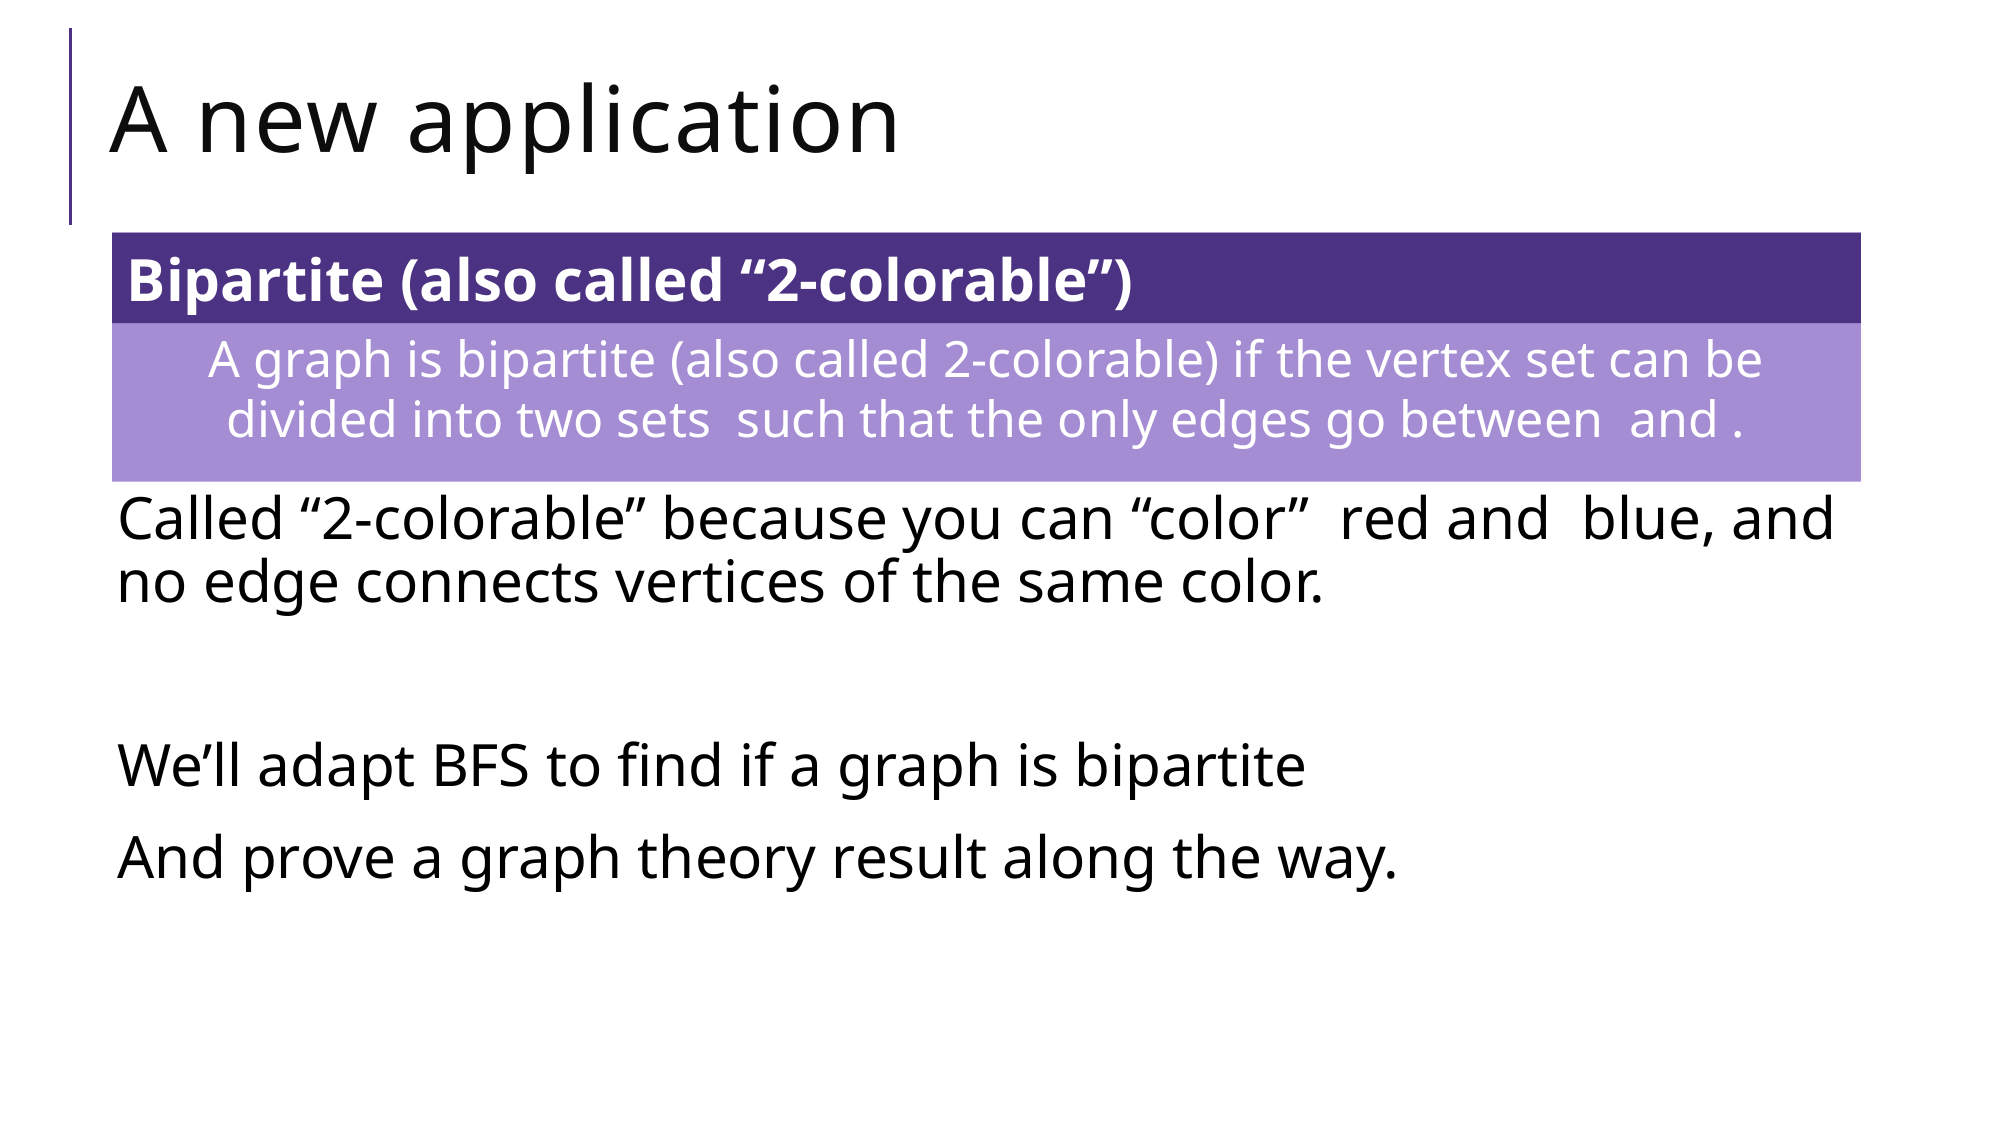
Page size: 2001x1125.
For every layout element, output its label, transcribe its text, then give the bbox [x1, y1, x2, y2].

title A new application [94, 43, 1930, 210]
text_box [111, 232, 1862, 482]
